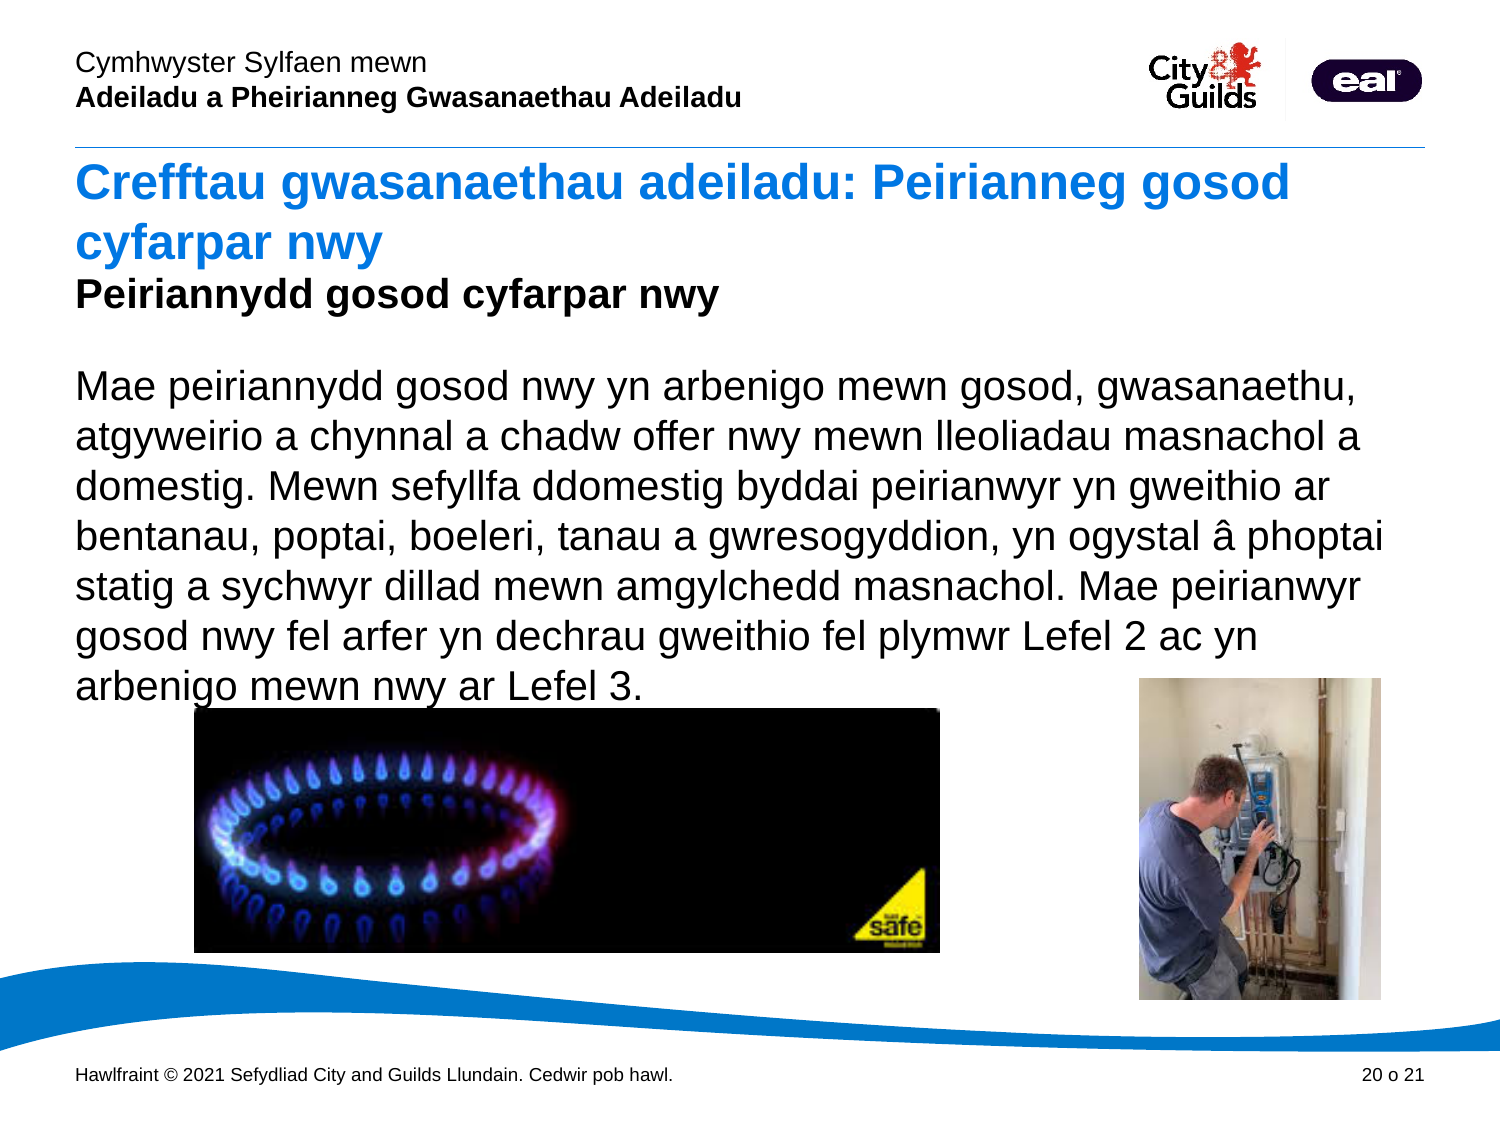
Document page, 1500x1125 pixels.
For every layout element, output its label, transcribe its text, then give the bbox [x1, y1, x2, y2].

picture [194, 707, 940, 953]
title Crefftau gwasanaethau adeiladu: Peirianneg gosod cyfarpar nwy [74, 148, 1426, 213]
list Peiriannydd gosod cyfarpar nwy Mae peiriannydd gosod nwy yn arbenigo mewn gosod, gwasanaethu, atgyweirio a chynnal a chadw offer nwy mewn lleoliadau masnachol a domestig. Mewn sefyllfa ddomestig byddai peirianwyr yn gweithio ar bentanau, poptai, boeleri, tanau a gwresogyddion, yn ogystal â phoptai statig a sychwyr dillad mewn amgylchedd masnachol. Mae peirianwyr gosod nwy fel arfer yn dechrau gweithio fel plymwr Lefel 2 ac yn arbenigo mewn nwy ar Lefel 3. [74, 266, 1426, 937]
picture [1139, 678, 1381, 1000]
picture [1149, 38, 1422, 121]
